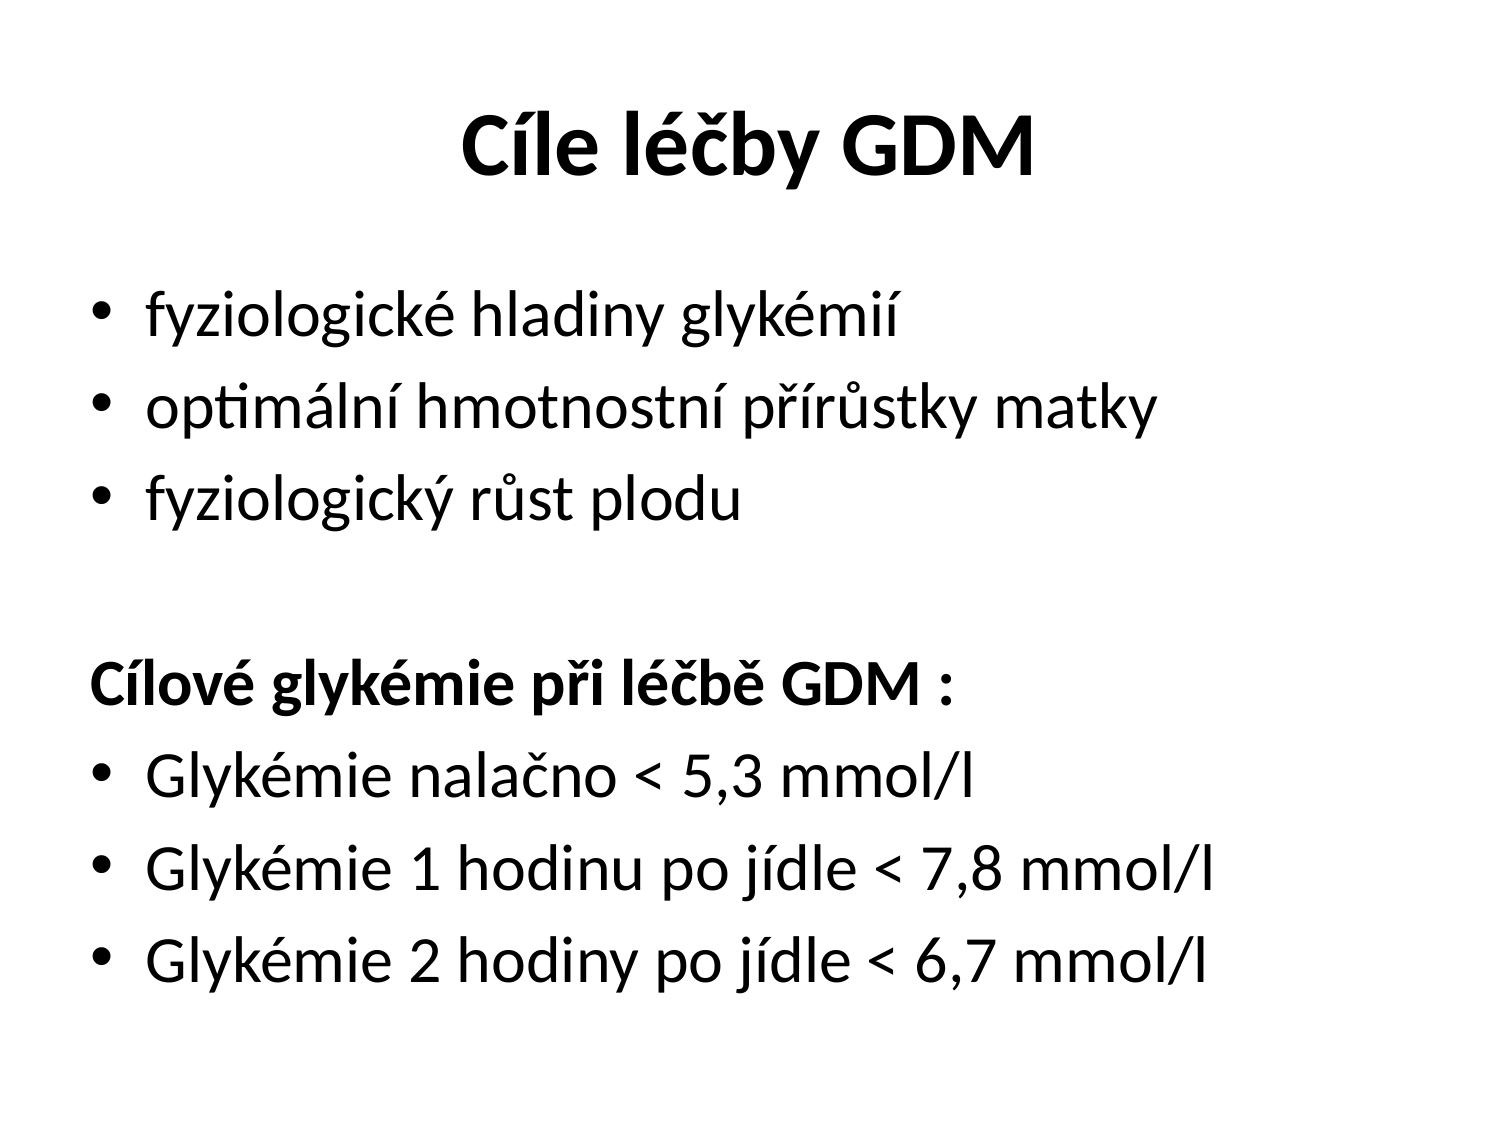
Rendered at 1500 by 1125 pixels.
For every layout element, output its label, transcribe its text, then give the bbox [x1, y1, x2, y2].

title Cíle léčby GDM [75, 45, 1425, 233]
list fyziologické hladiny glykémií optimální hmotnostní přírůstky matky fyziologický růst plodu Cílové glykémie při léčbě GDM : Glykémie nalačno < 5,3 mmol/l Glykémie 1 hodinu po jídle < 7,8 mmol/l Glykémie 2 hodiny po jídle < 6,7 mmol/l [75, 262, 1425, 1005]
